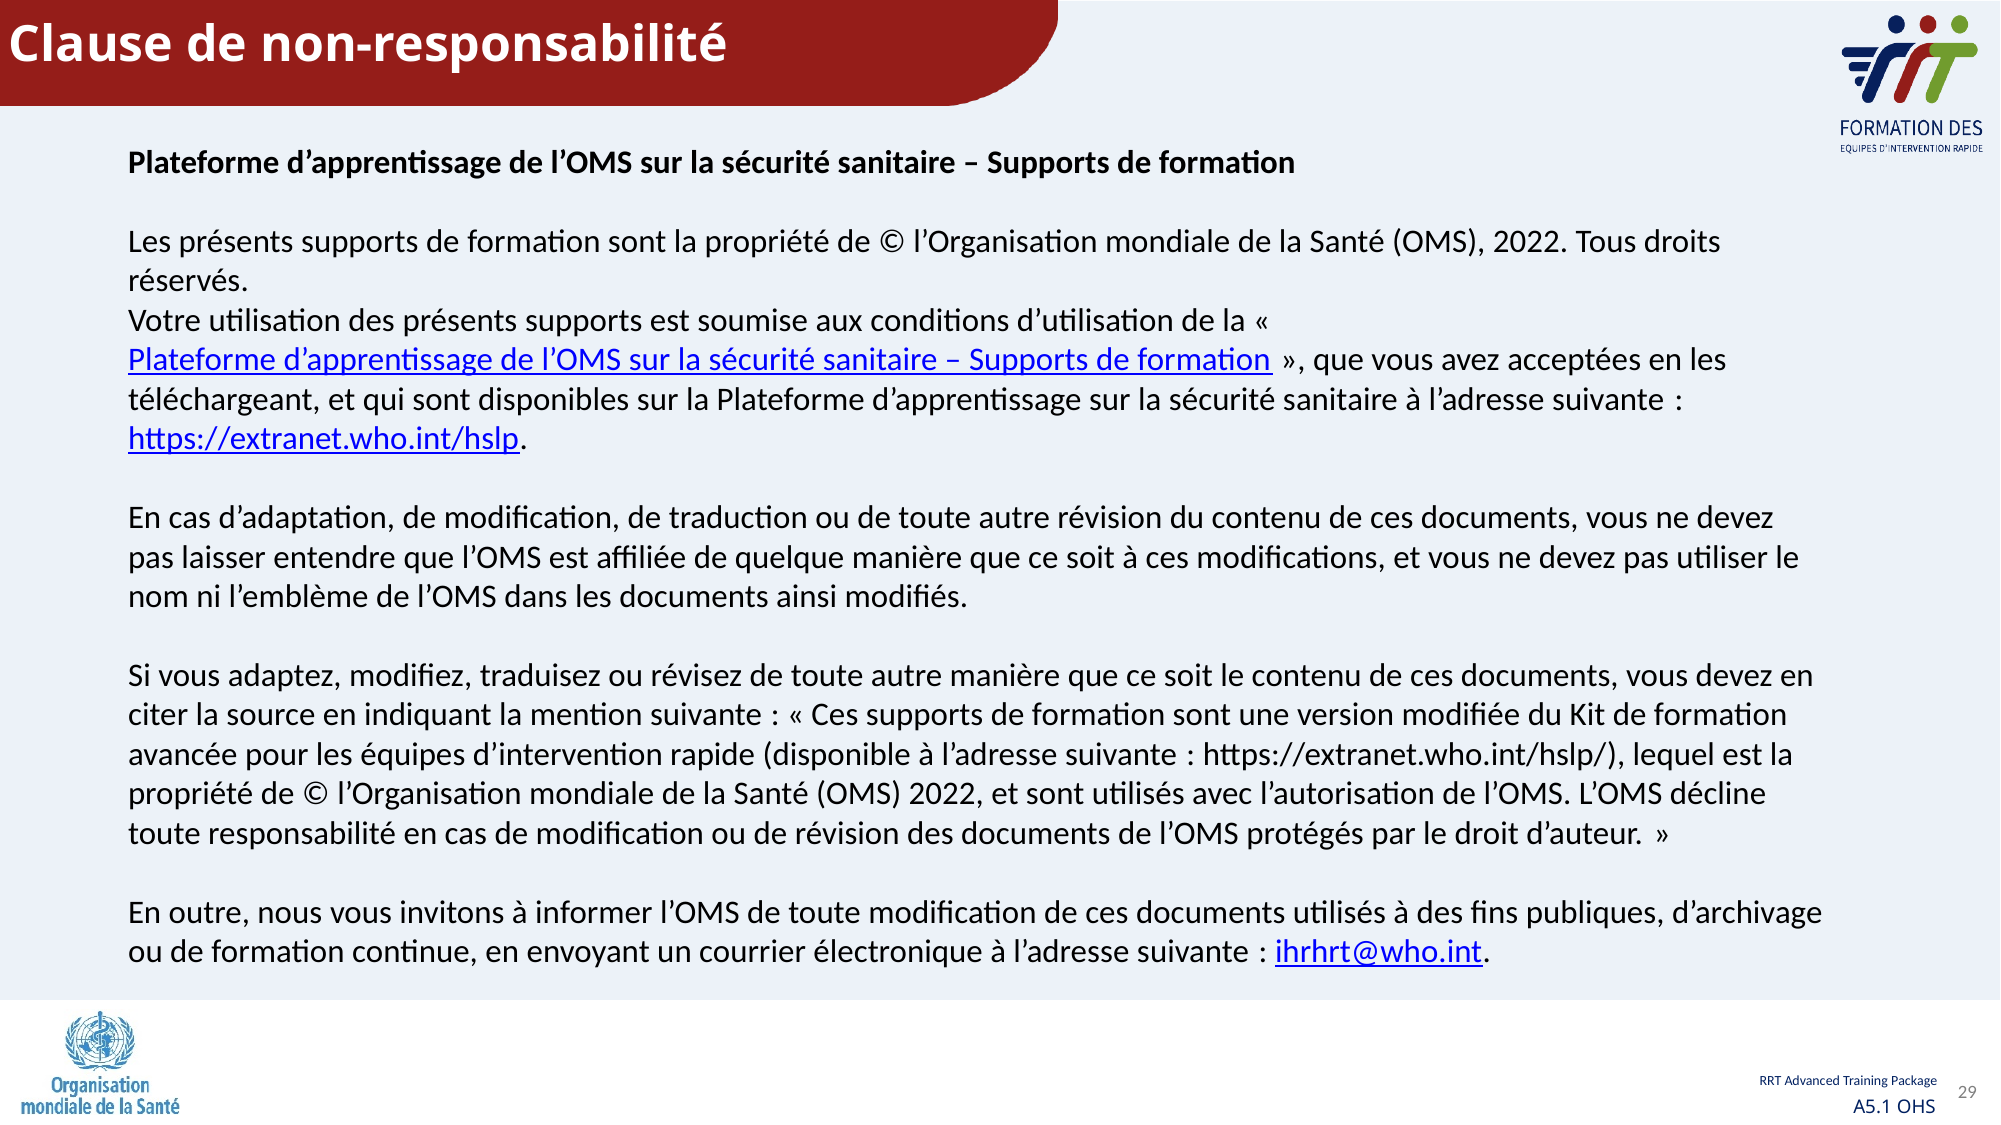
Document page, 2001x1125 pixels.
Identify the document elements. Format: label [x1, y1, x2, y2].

picture [0, 0, 1058, 106]
picture [20, 1009, 180, 1115]
picture [1840, 14, 1983, 154]
